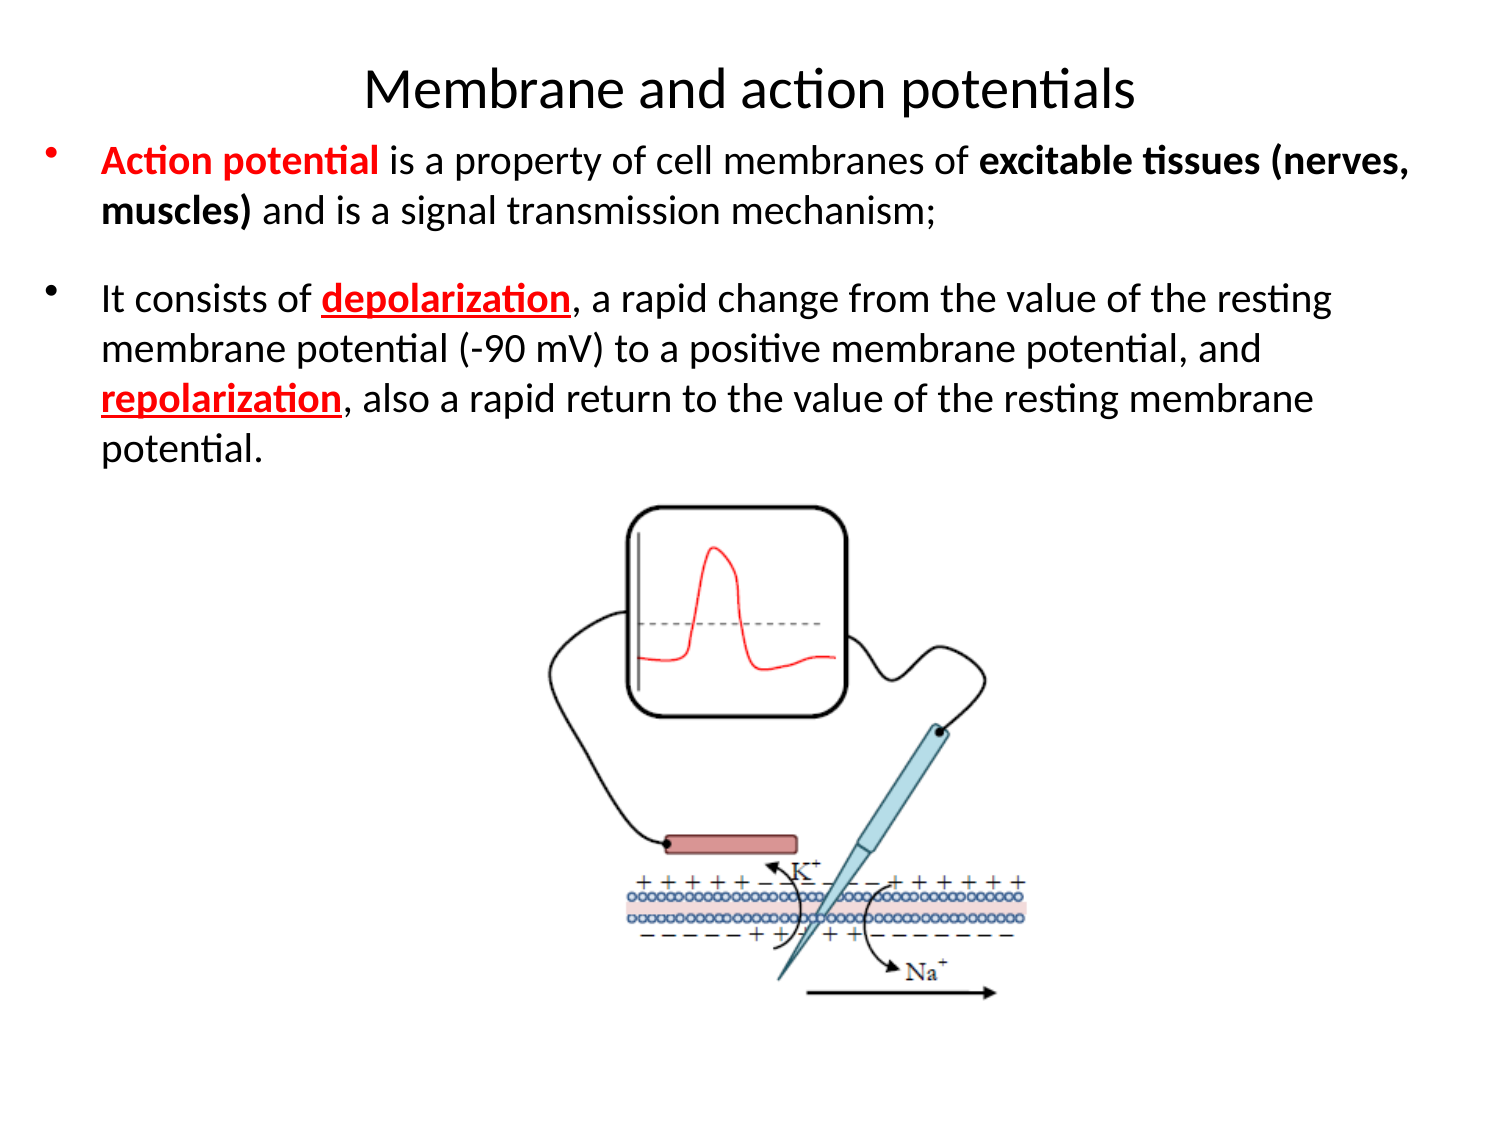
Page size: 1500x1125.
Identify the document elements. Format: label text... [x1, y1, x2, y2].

title Membrane and action potentials [74, 44, 1426, 126]
list Action potential is a property of cell membranes of excitable tissues (nerves, muscles) and is a signal transmission mechanism; It consists of depolarization, a rapid change from the value of the resting membrane potential (-90 mV) to a positive membrane potential, and repolarization, also a rapid return to the value of the resting membrane potential. [29, 125, 1471, 1107]
picture [354, 479, 1146, 1026]
